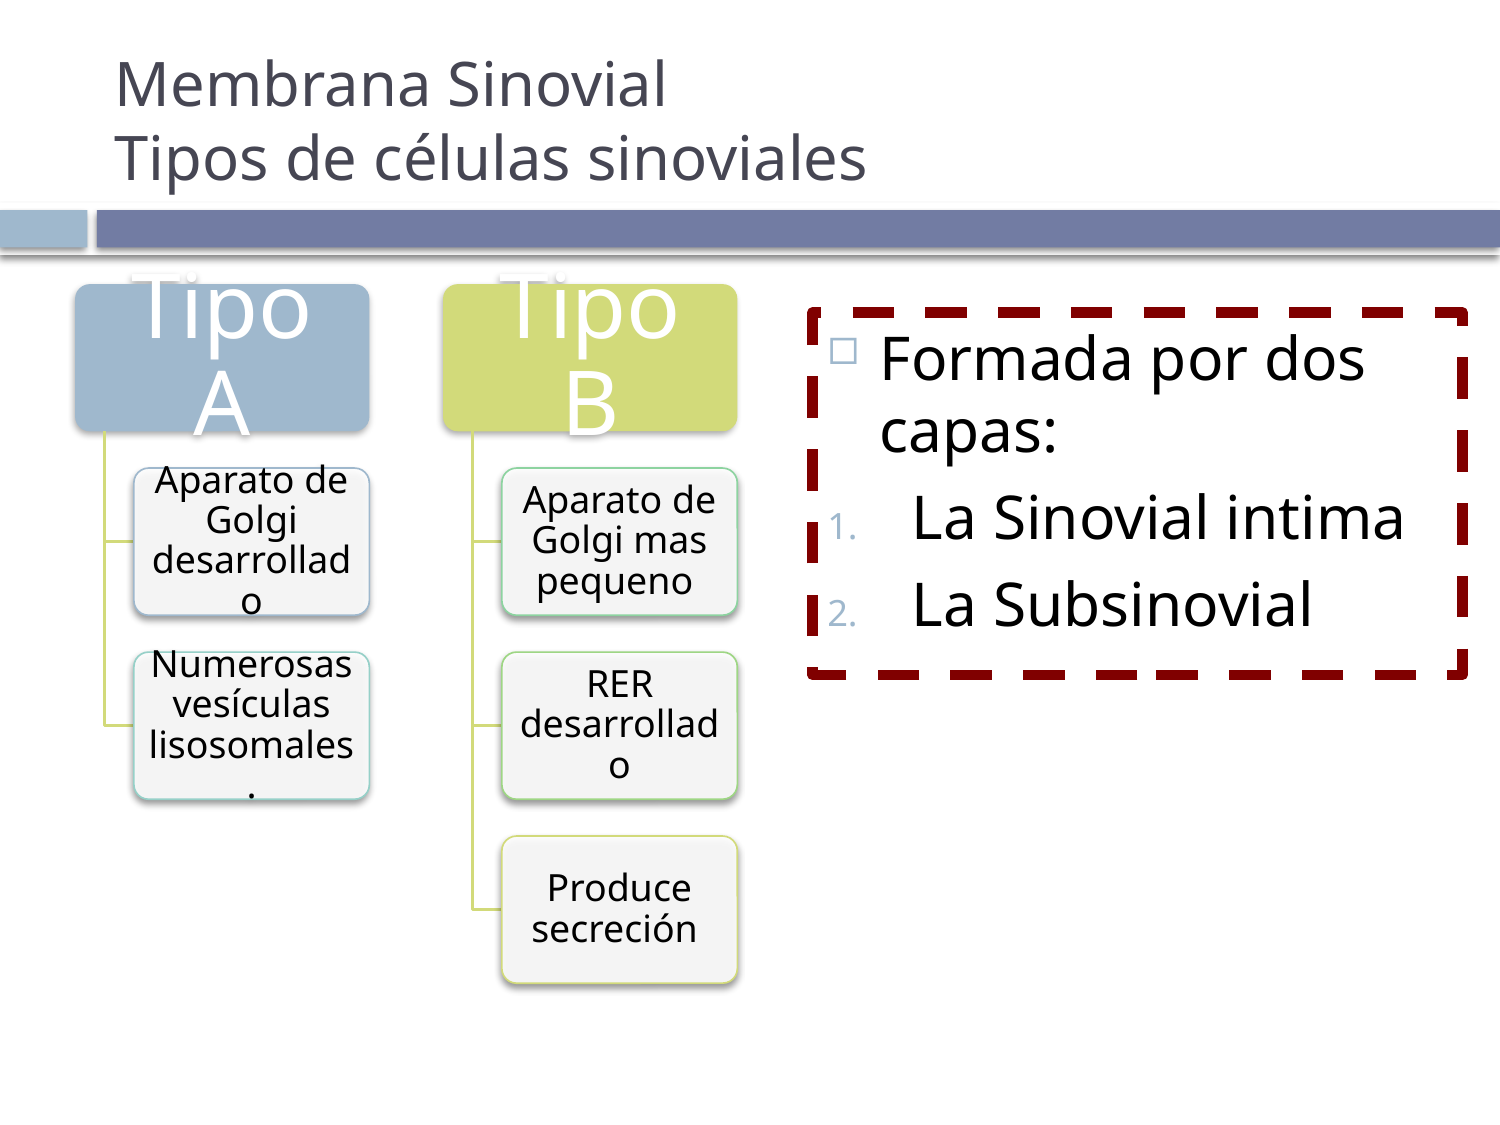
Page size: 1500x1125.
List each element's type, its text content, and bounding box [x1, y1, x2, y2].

list Formada por dos capas: La Sinovial intima La Subsinovial [812, 312, 1463, 675]
title Membrana Sinovial Tipos de células sinoviales [99, 37, 1438, 200]
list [74, 262, 738, 1006]
